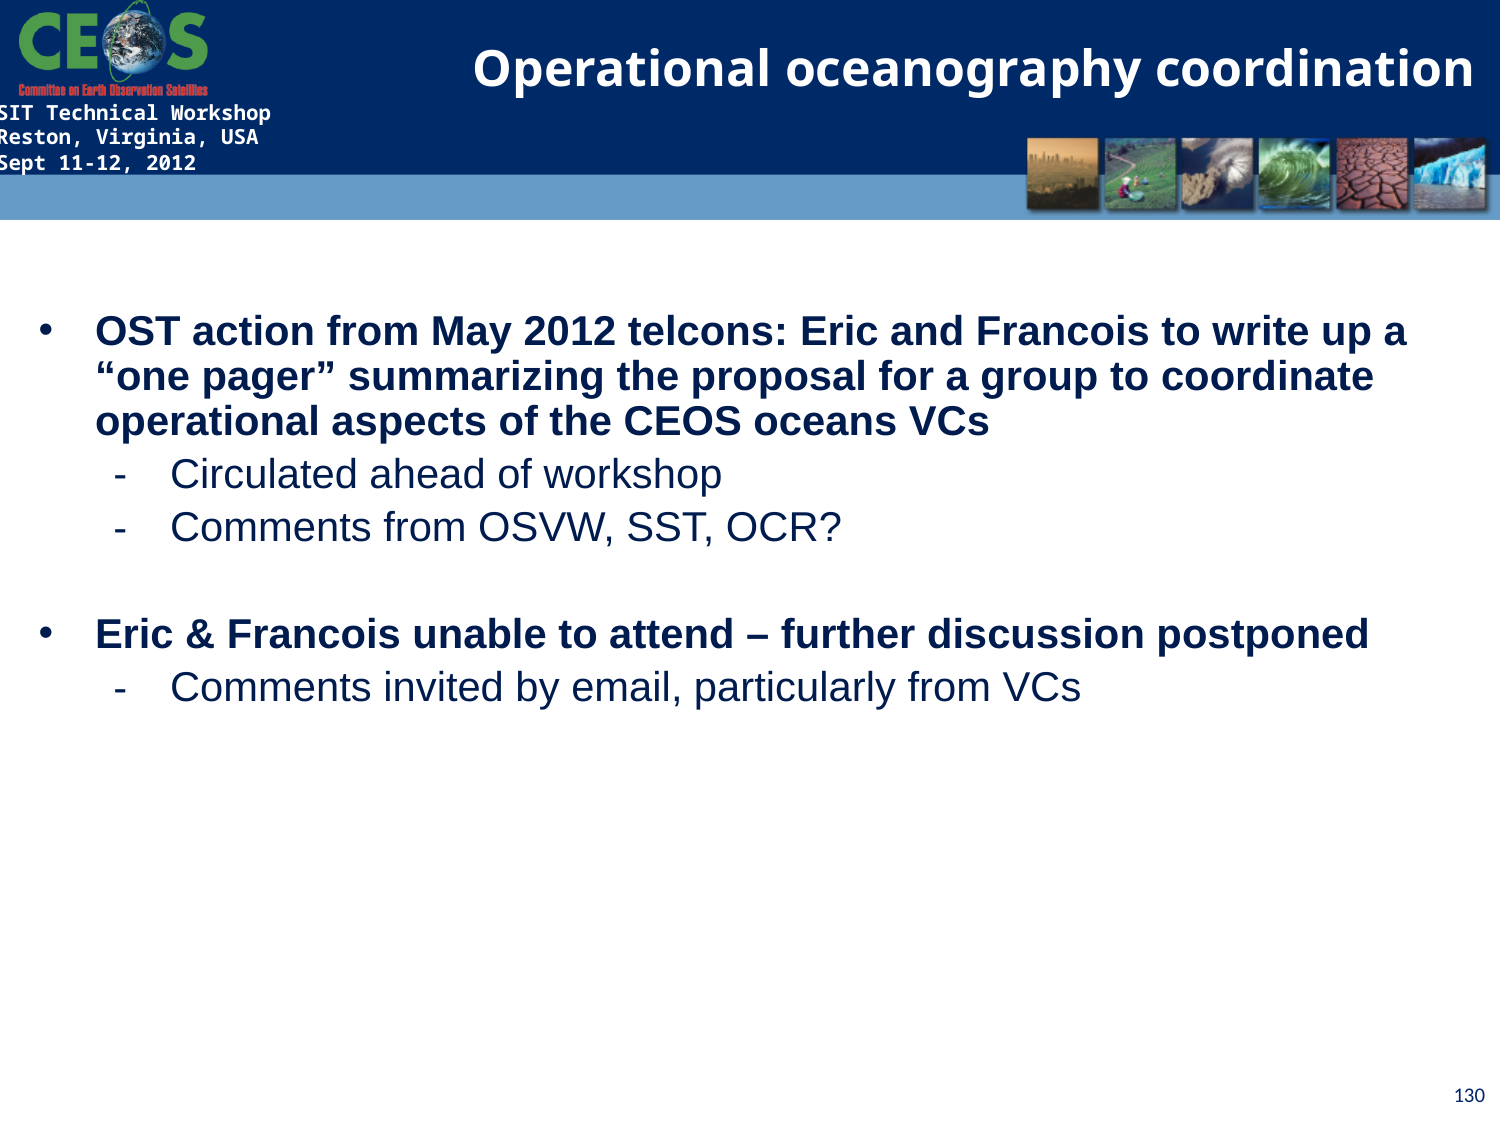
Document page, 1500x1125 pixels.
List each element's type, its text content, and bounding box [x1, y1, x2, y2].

title Operational oceanography coordination [216, 16, 1491, 117]
slide_number 130 [1473, 1073, 1500, 1125]
picture [0, 0, 1500, 220]
text_box OST action from May 2012 telcons: Eric and Francois to write up a “one pager” summarizing the proposal for a group to coordinate operational aspects of the CEOS oceans VCs Circulated ahead of workshop Comments from OSVW, SST, OCR? Eric & Francois unable to attend – further discussion postponed Comments invited by email, particularly from VCs [24, 301, 1473, 1125]
